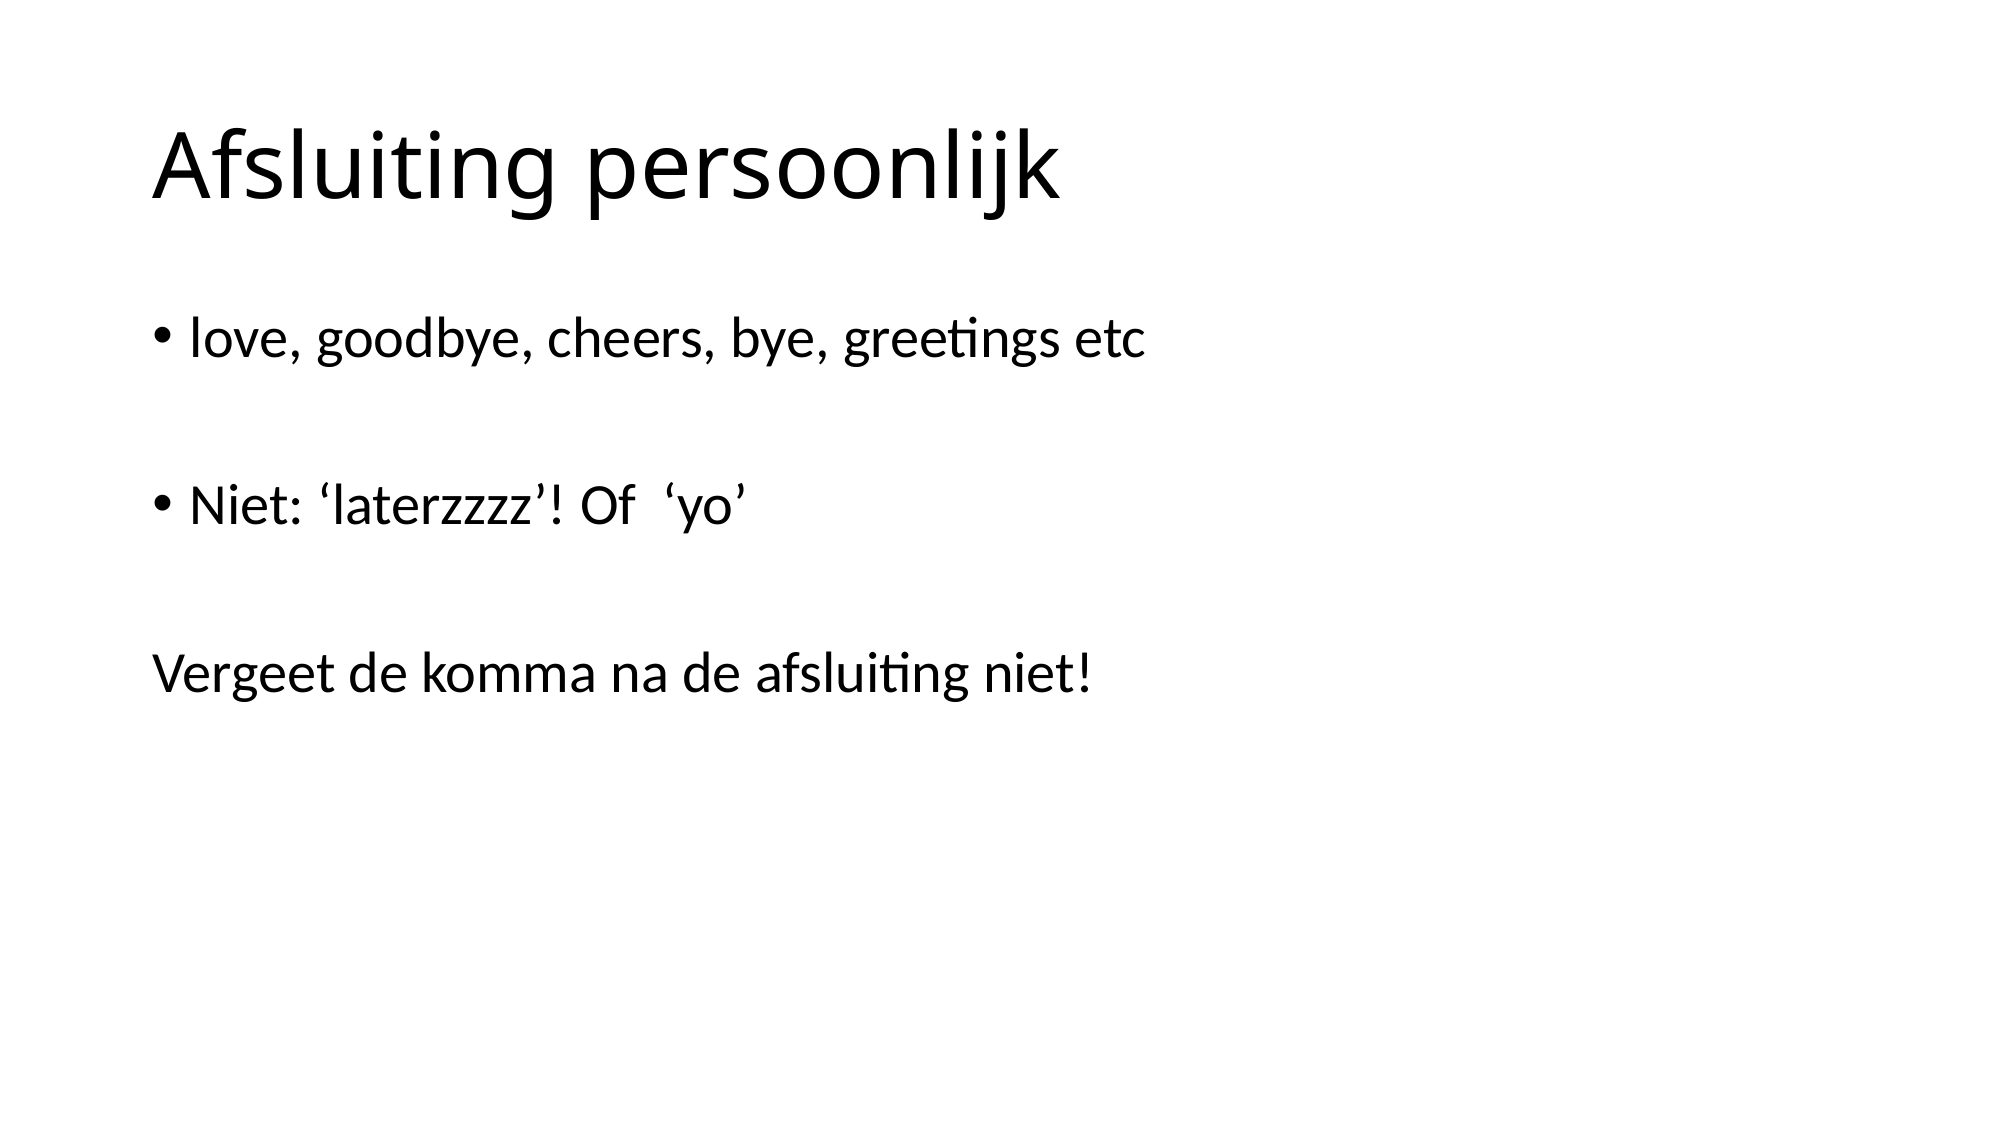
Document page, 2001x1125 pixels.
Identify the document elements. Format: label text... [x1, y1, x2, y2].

title Afsluiting persoonlijk [137, 59, 1863, 278]
list love, goodbye, cheers, bye, greetings etc Niet: ‘laterzzzz’! Of ‘yo’ Vergeet de komma na de afsluiting niet! [137, 299, 1863, 1014]
